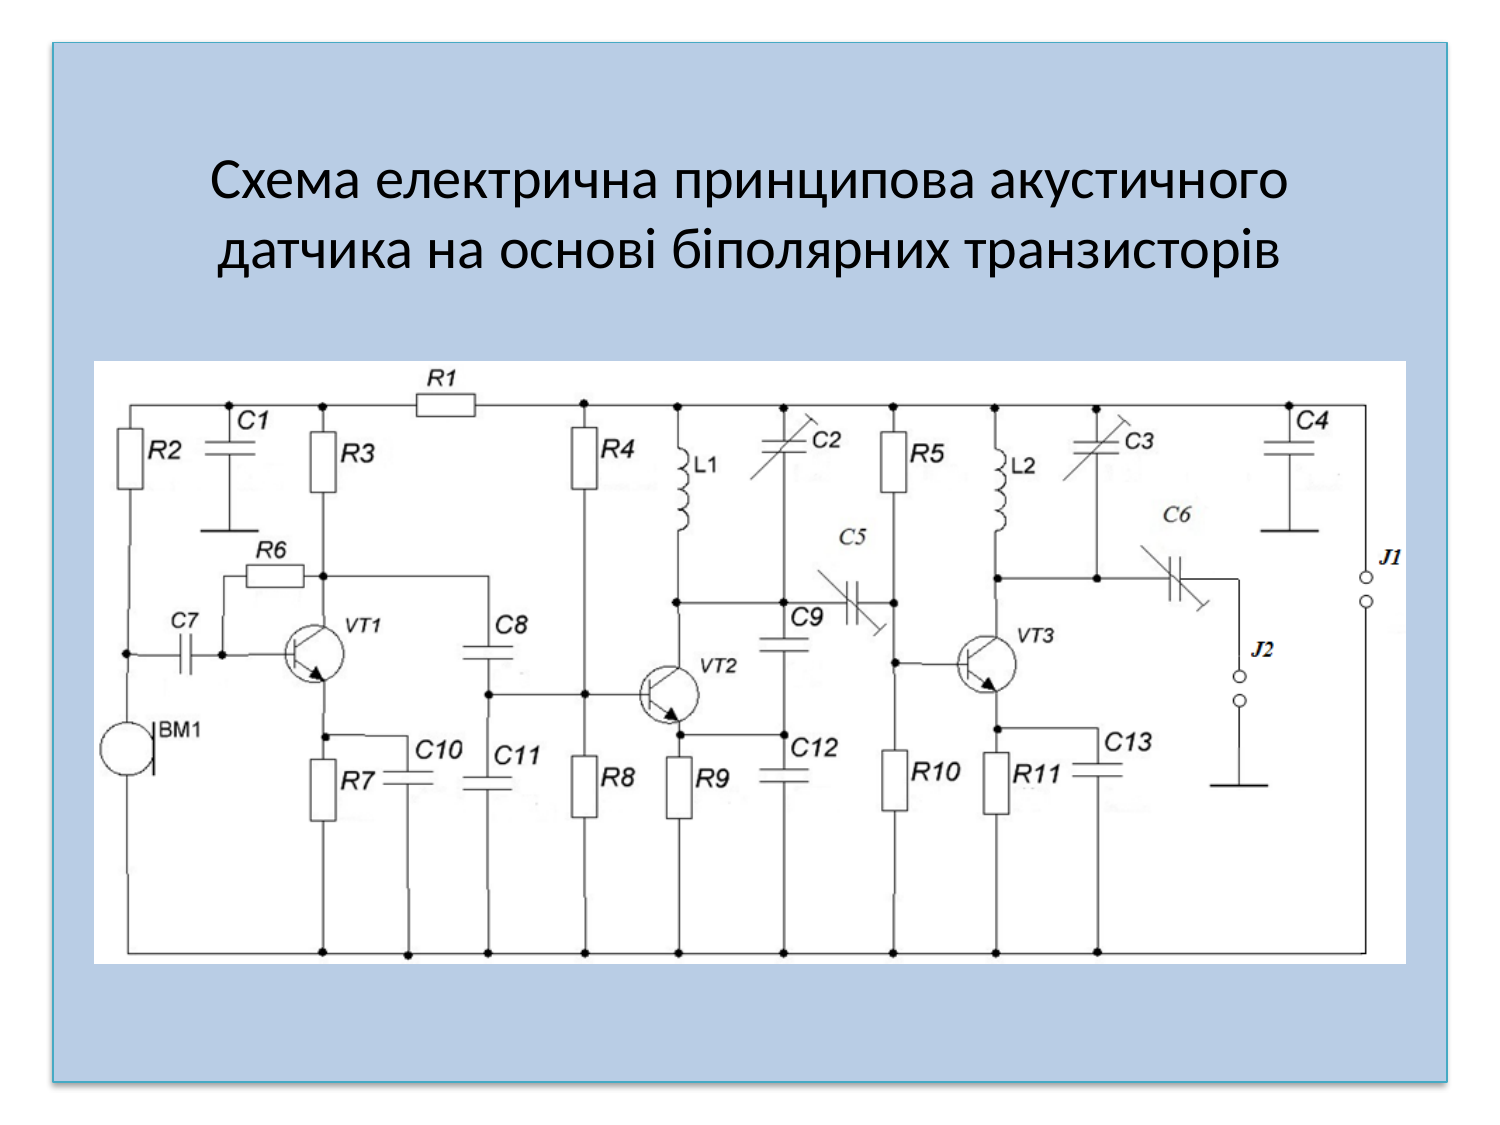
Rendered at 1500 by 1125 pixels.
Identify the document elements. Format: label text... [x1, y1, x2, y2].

picture [94, 361, 1406, 964]
text_box [52, 42, 1448, 1083]
title Схема електрична принципова акустичного датчика на основі біполярних транзисторів [112, 90, 1388, 332]
